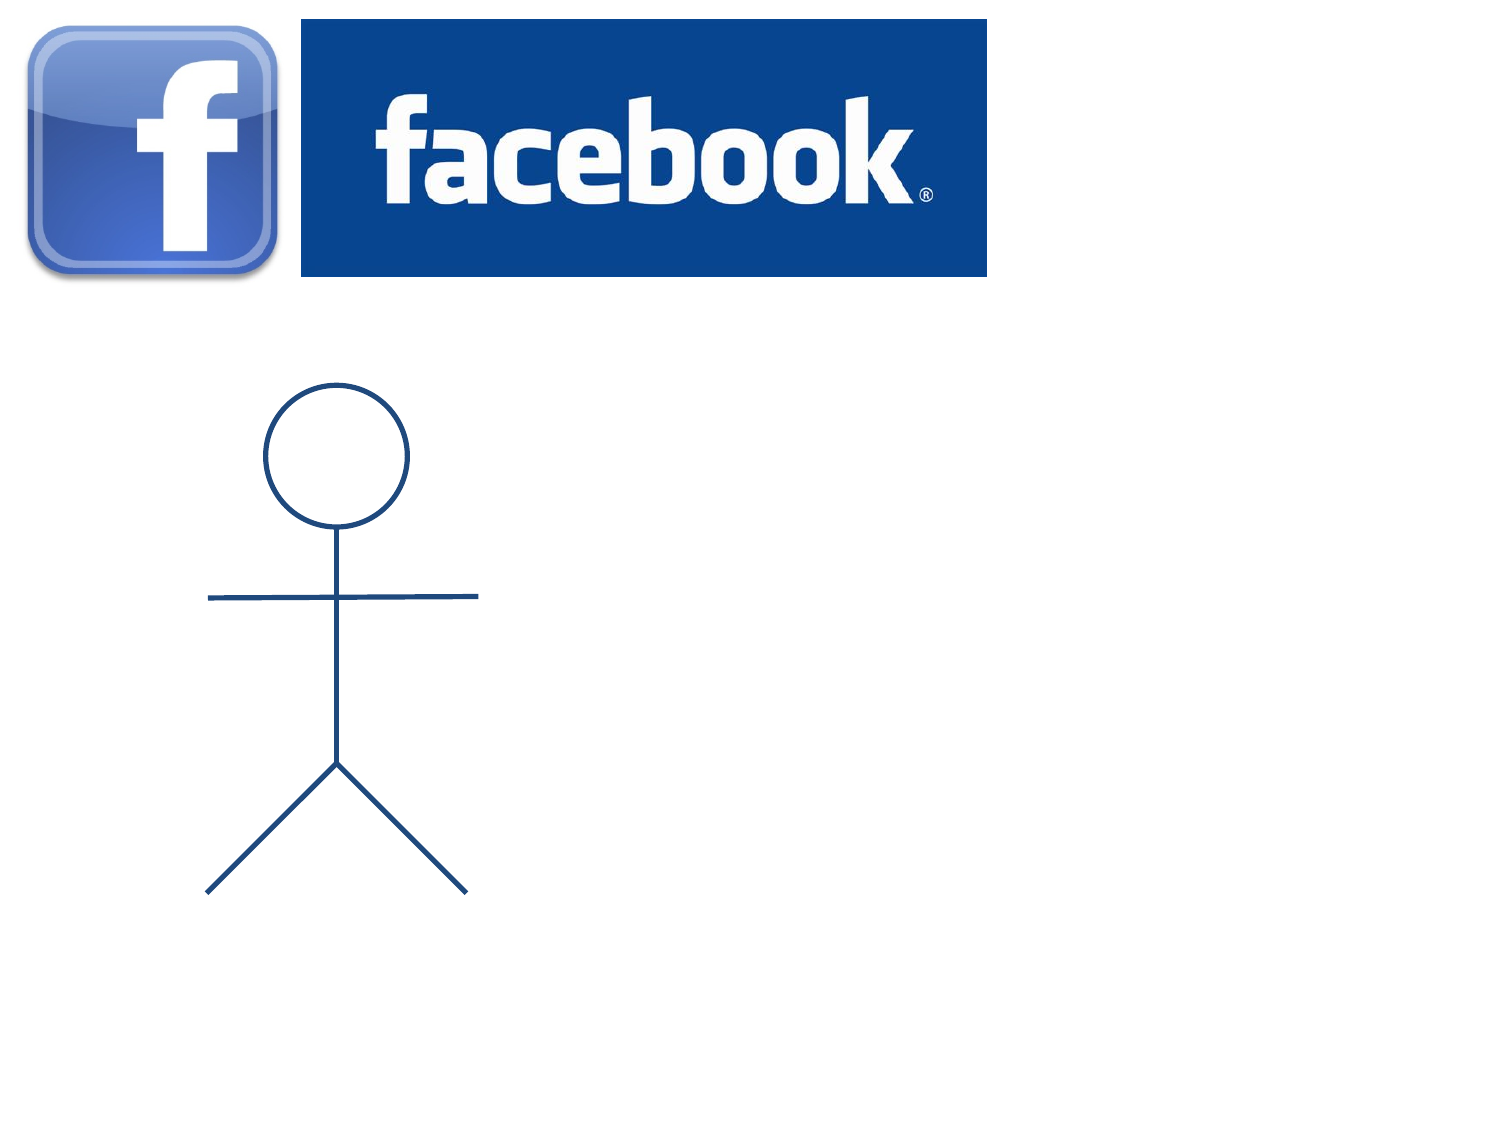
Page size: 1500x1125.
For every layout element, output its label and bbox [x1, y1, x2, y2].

text_box [206, 762, 337, 894]
text_box [263, 383, 410, 530]
picture [17, 18, 290, 292]
picture [300, 18, 987, 278]
text_box [338, 762, 467, 894]
